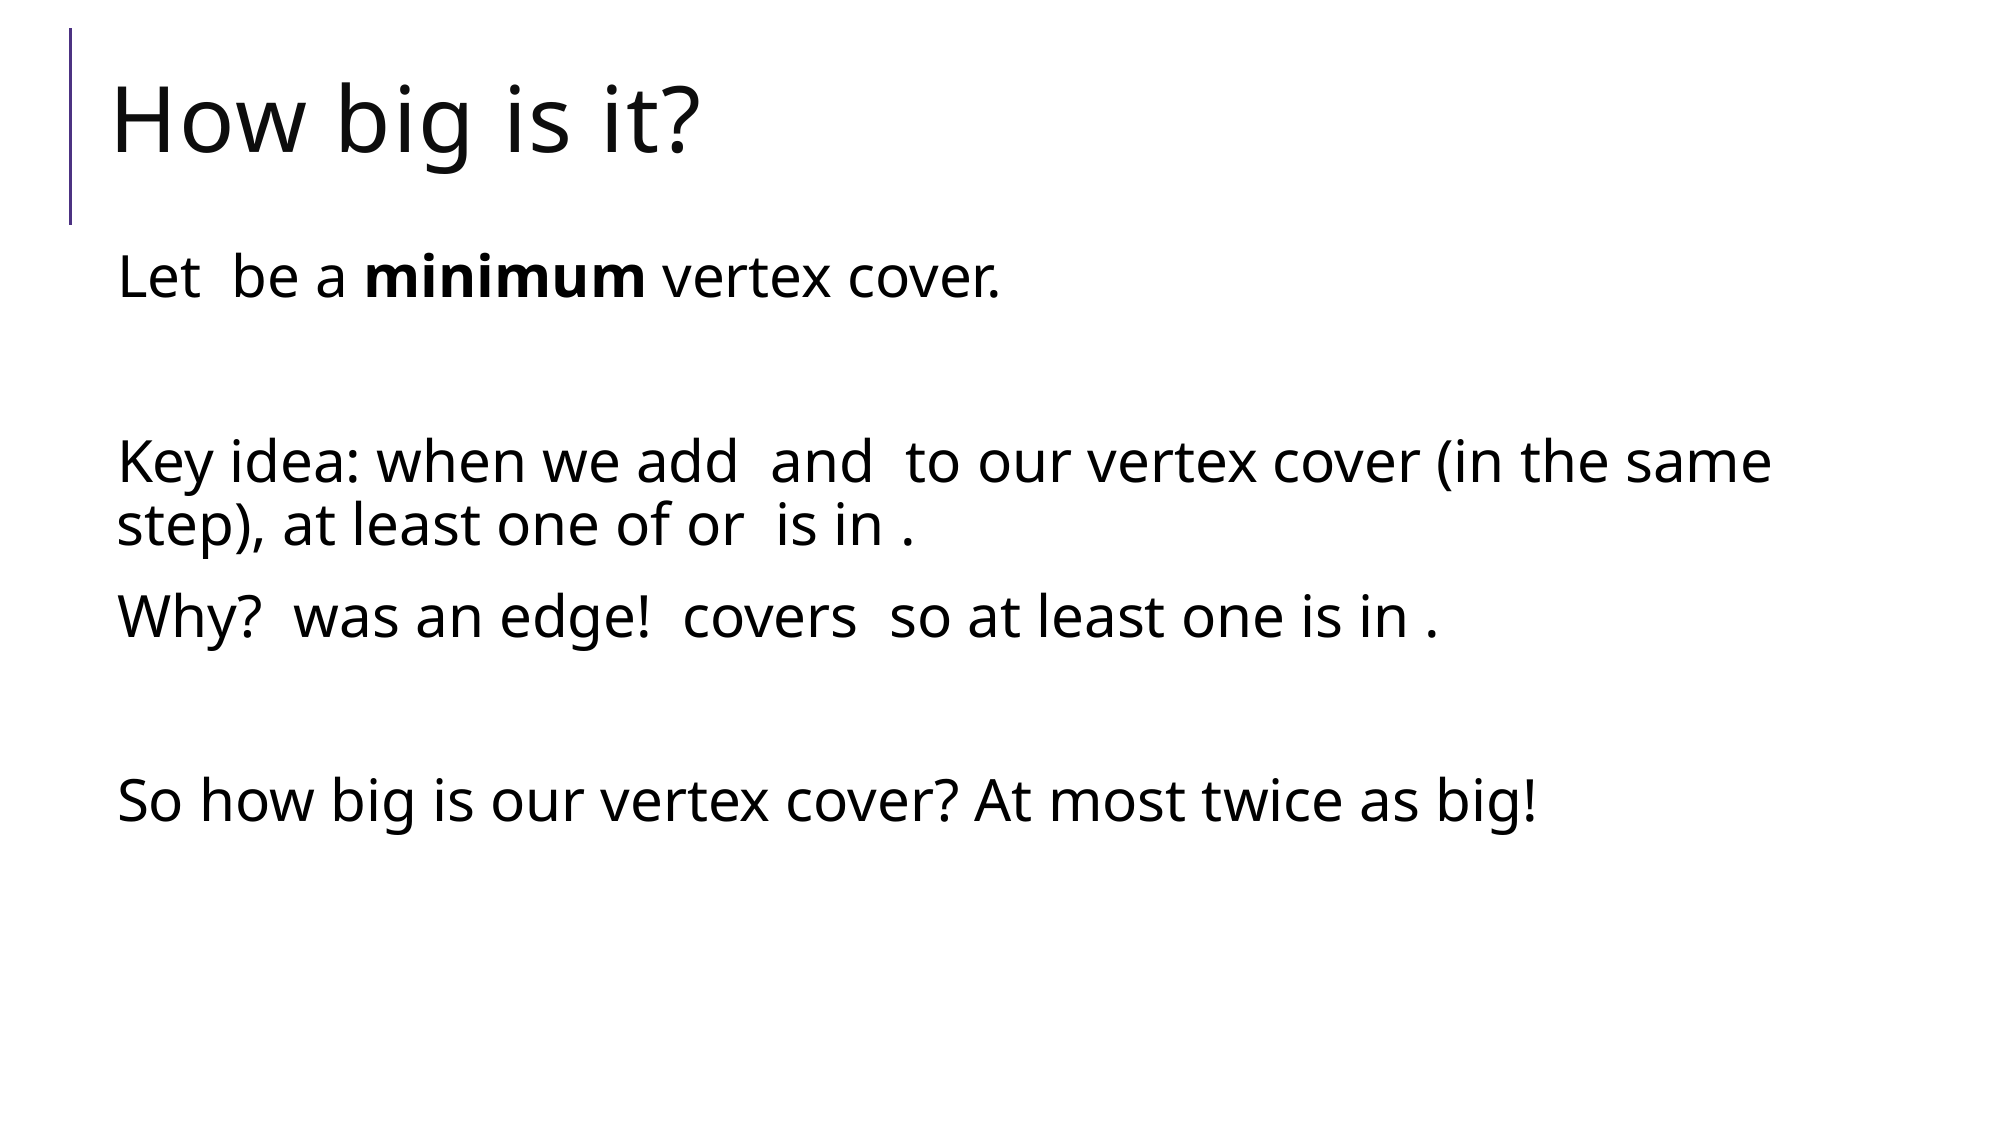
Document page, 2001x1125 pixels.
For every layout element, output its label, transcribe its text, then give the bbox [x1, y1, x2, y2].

title How big is it? [94, 43, 1930, 210]
